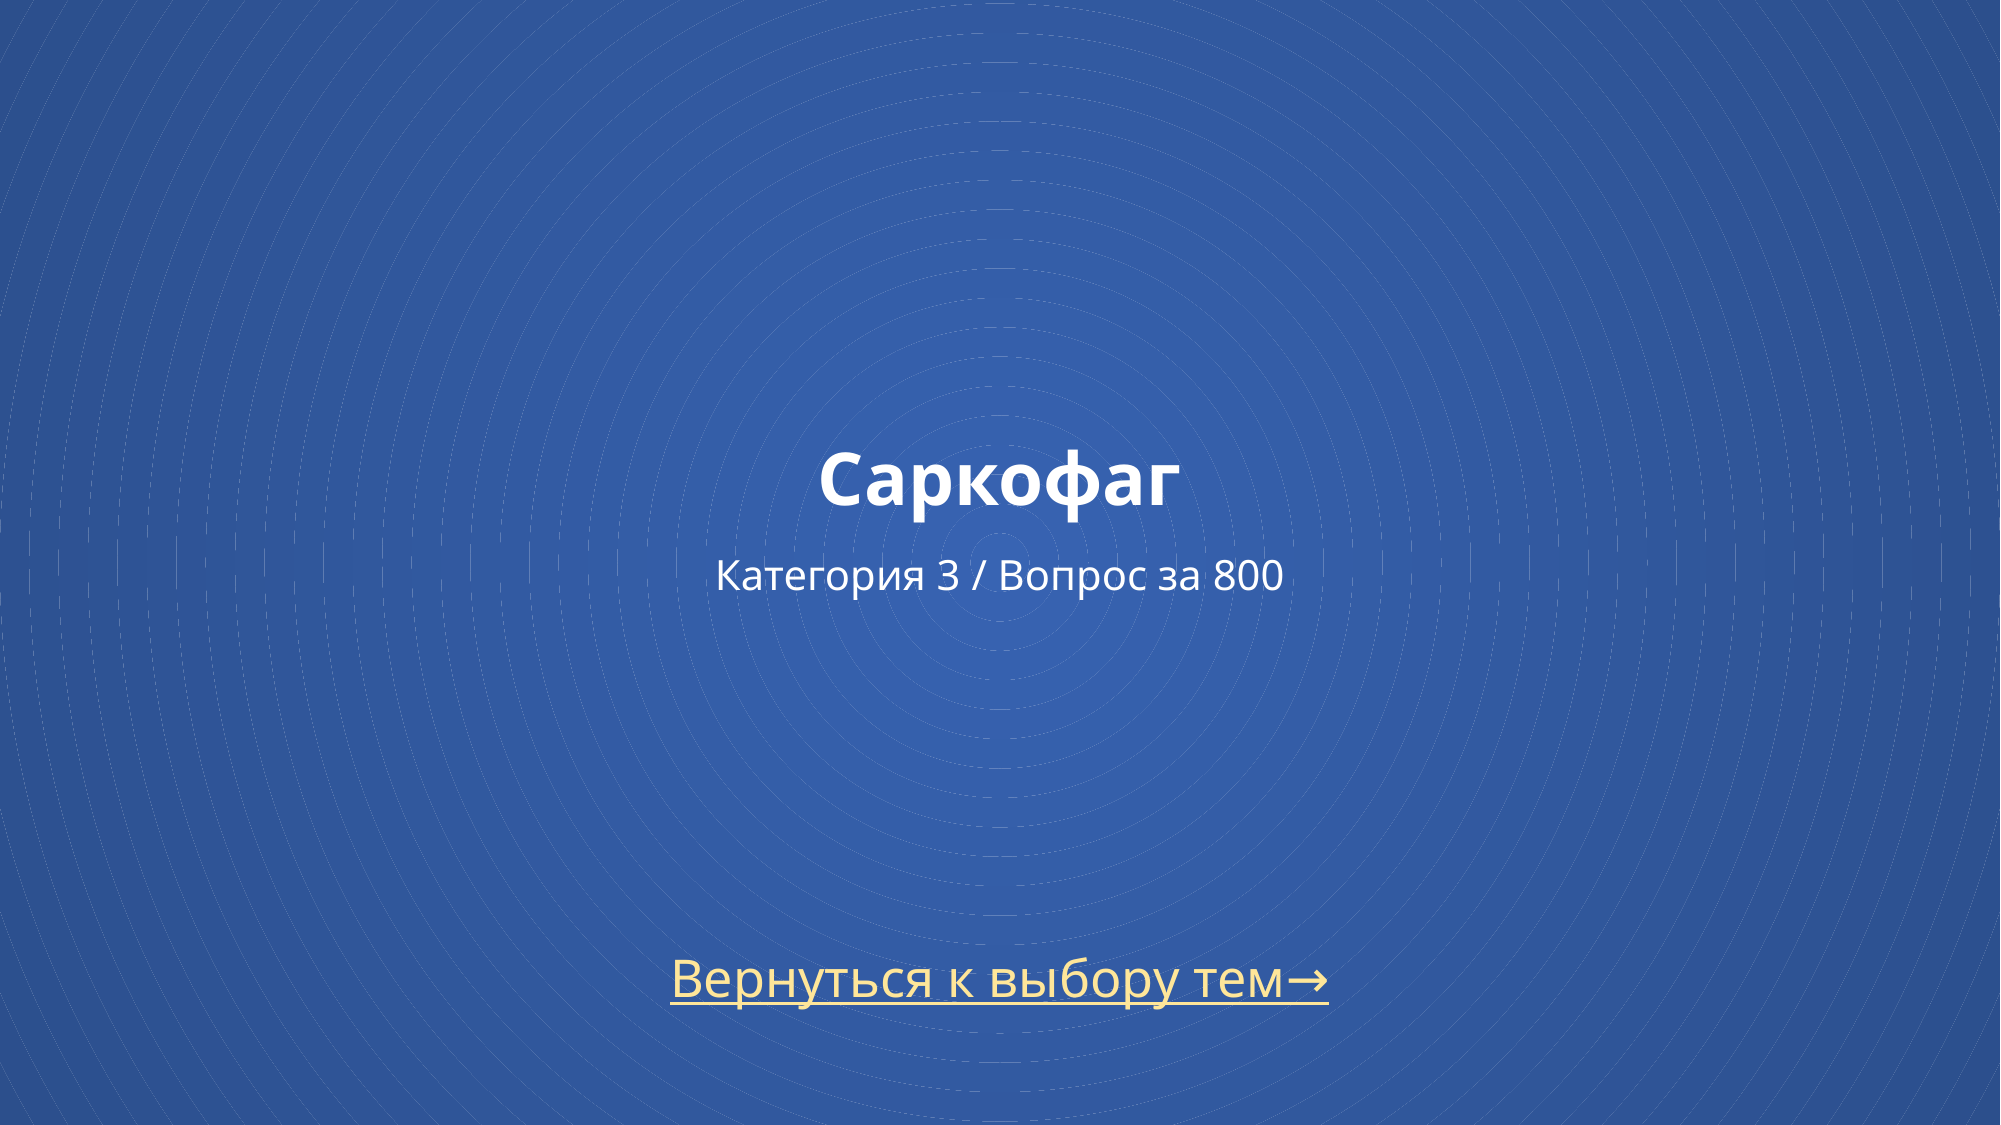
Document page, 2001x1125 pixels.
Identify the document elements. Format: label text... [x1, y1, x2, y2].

title Саркофаг Категория 3 / Вопрос за 800 [117, 396, 1883, 646]
text_box Вернуться к выбору тем→ [655, 938, 1345, 1016]
